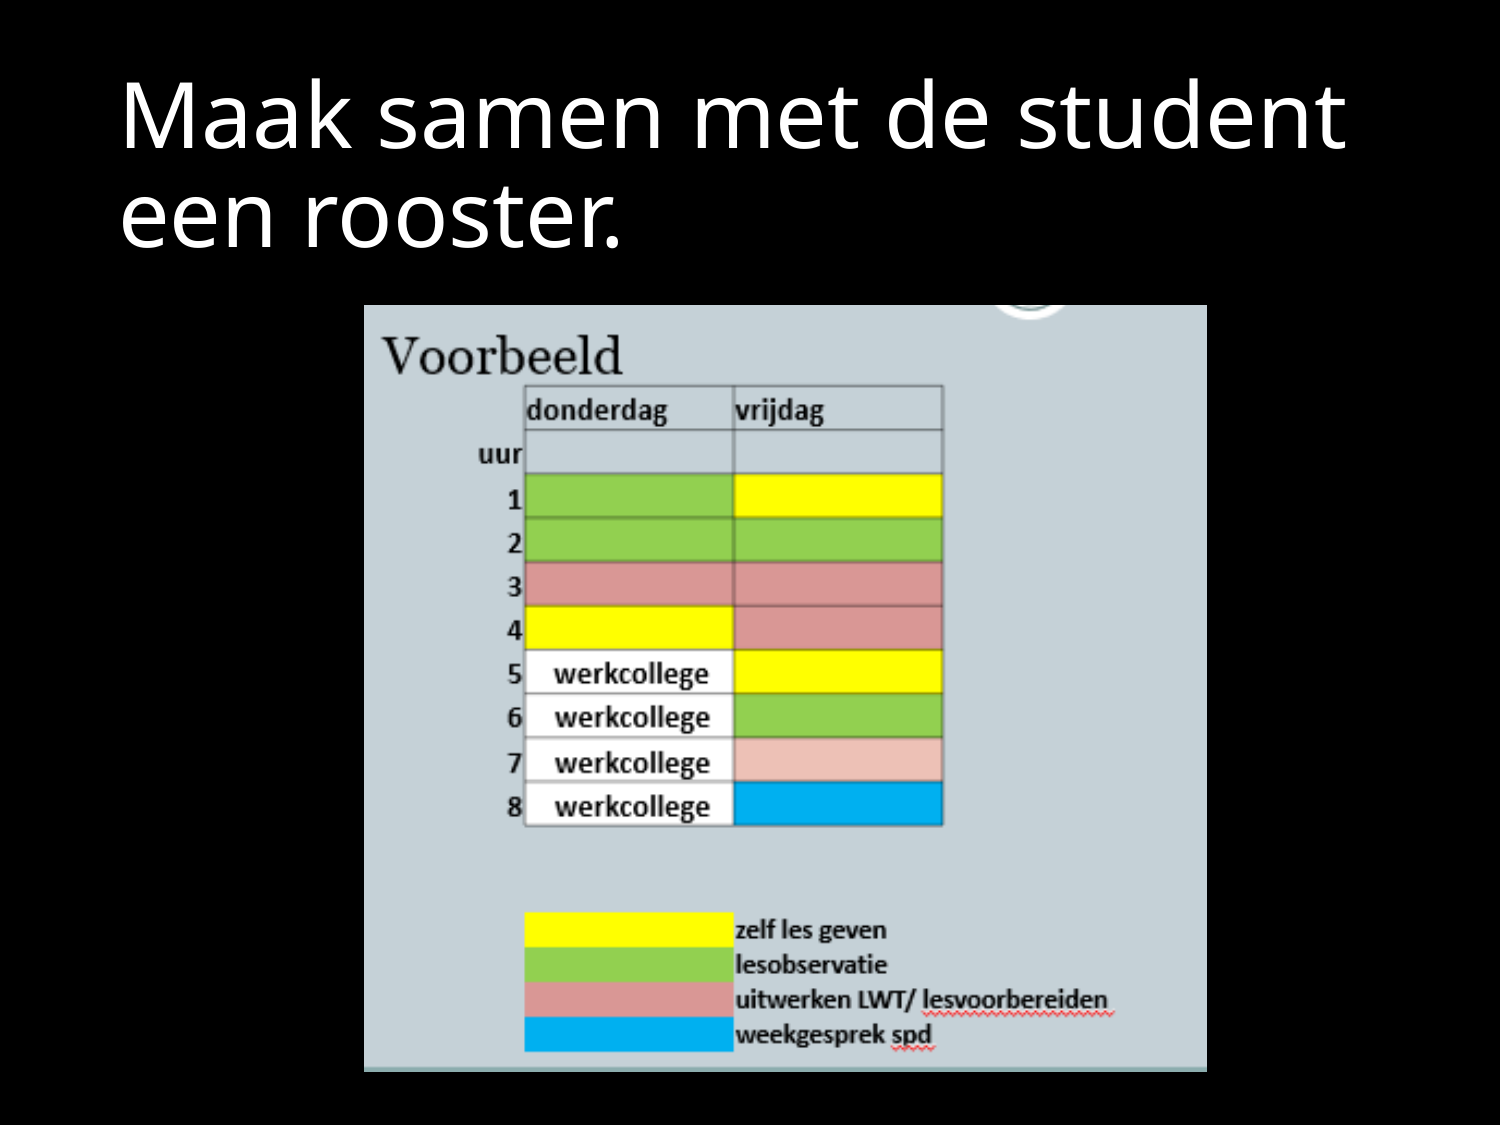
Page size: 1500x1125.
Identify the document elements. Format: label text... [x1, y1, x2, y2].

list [364, 305, 1207, 1072]
title Maak samen met de student een rooster. [103, 59, 1397, 278]
